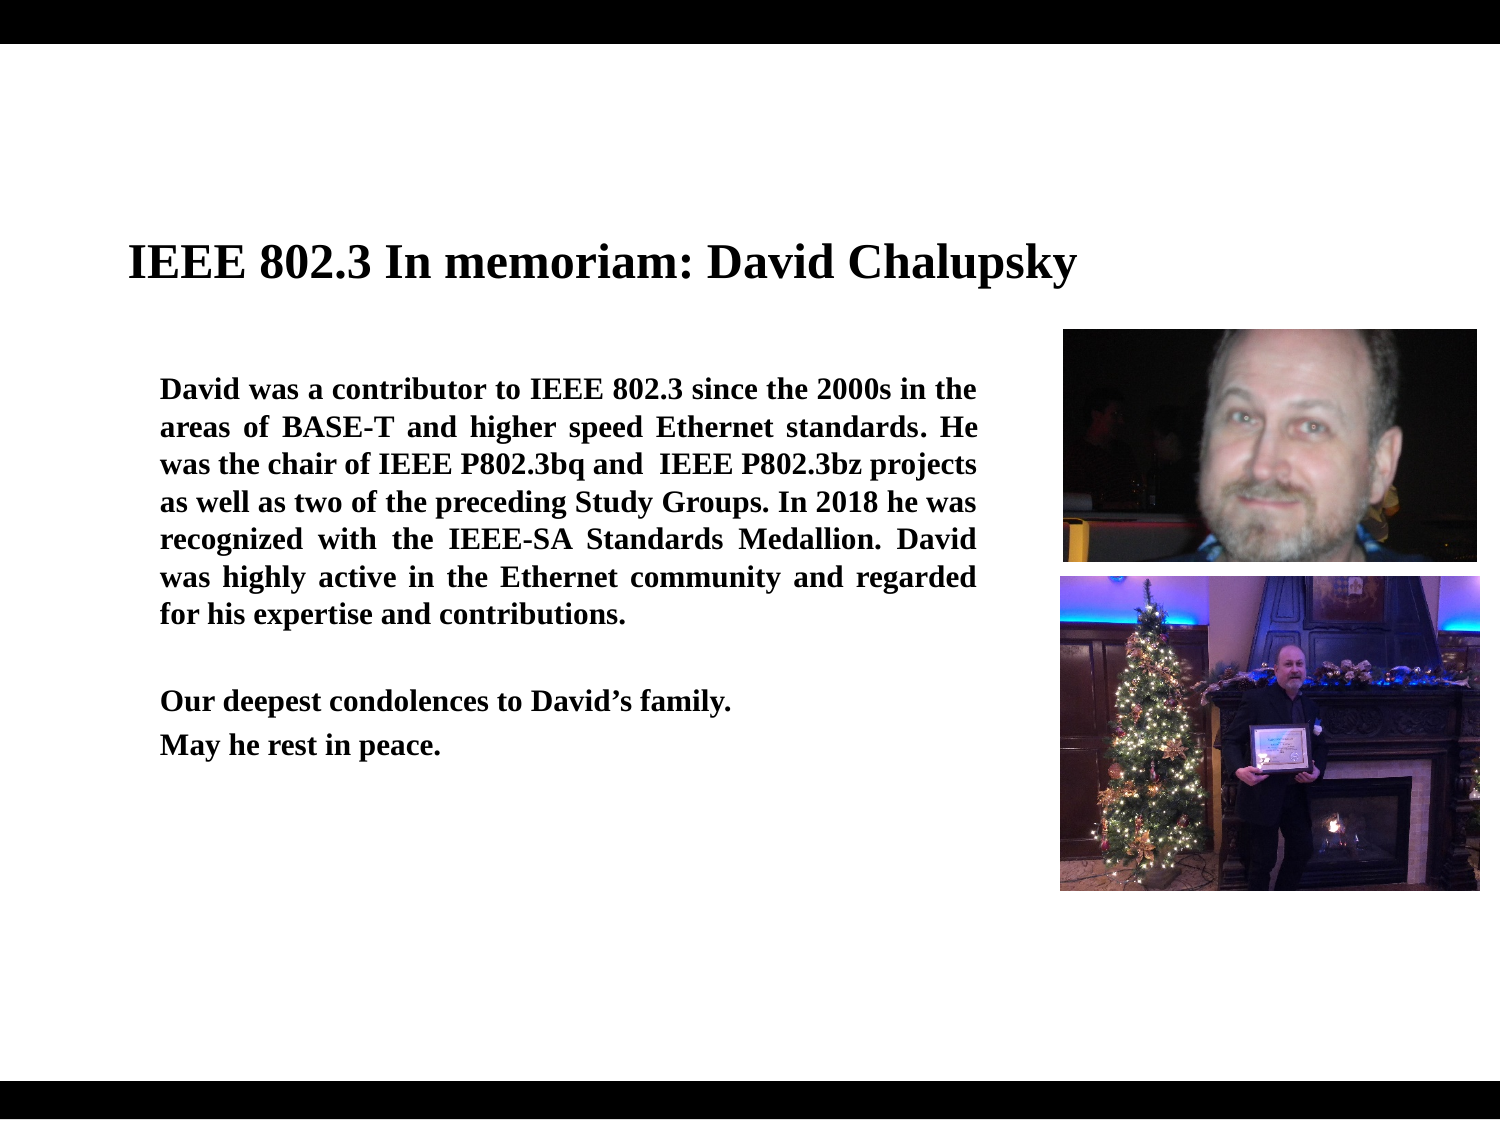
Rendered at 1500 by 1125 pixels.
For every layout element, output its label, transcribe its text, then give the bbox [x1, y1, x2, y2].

title IEEE 802.3 In memoriam: David Chalupsky [112, 192, 1388, 324]
list David was a contributor to IEEE 802.3 since the 2000s in the areas of BASE-T and higher speed Ethernet standards. He was the chair of IEEE P802.3bq and IEEE P802.3bz projects as well as two of the preceding Study Groups. In 2018 he was recognized with the IEEE-SA Standards Medallion. David was highly active in the Ethernet community and regarded for his expertise and contributions. Our deepest condolences to David’s family. May he rest in peace. [144, 361, 994, 868]
picture [1060, 576, 1480, 891]
text_box [20, 38, 236, 253]
picture [1063, 329, 1477, 562]
